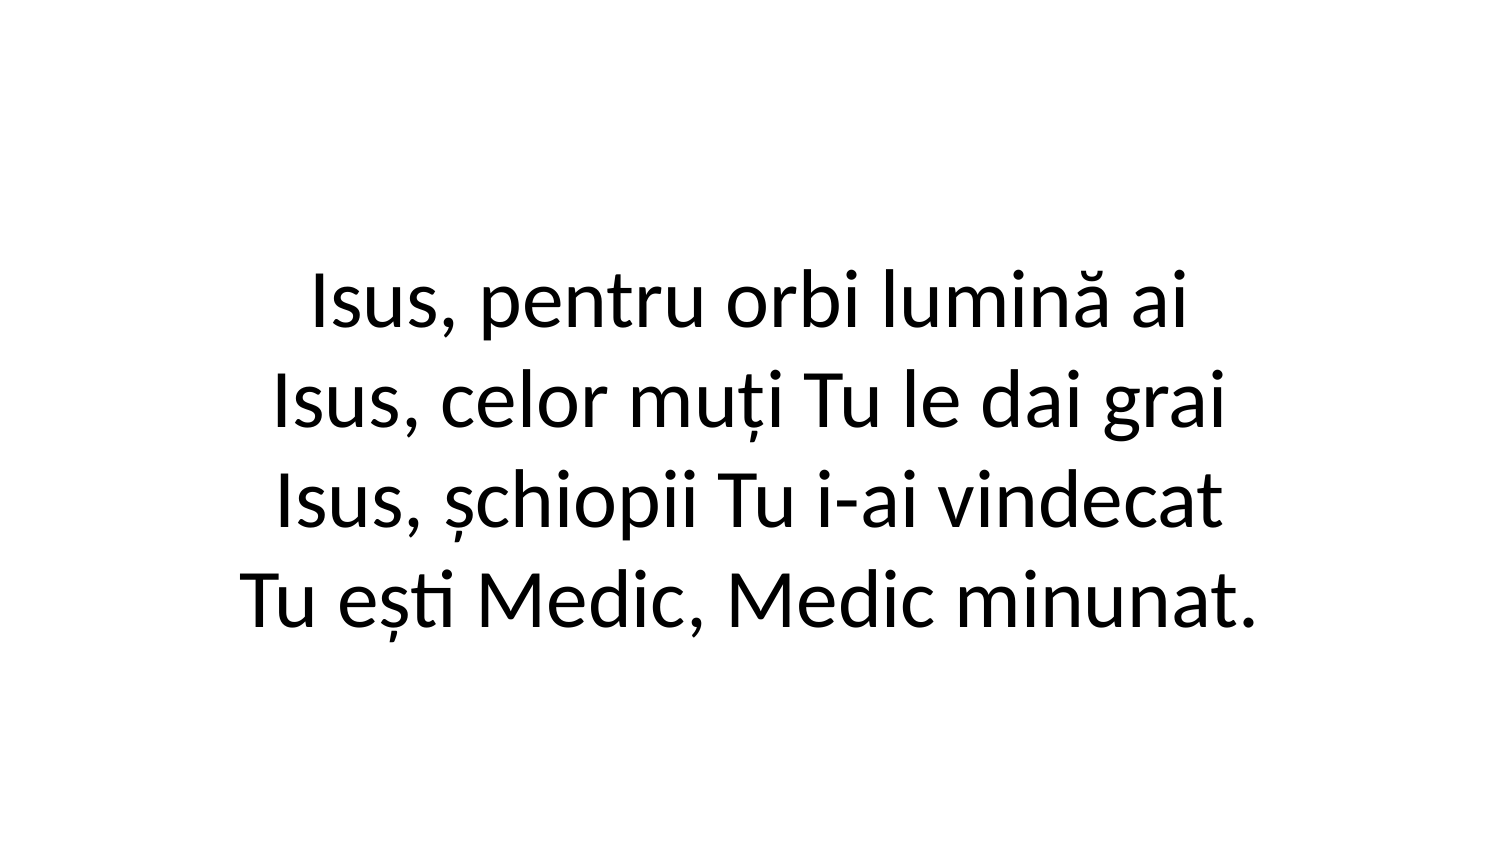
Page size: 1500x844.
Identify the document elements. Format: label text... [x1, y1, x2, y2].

text_box Isus, pentru orbi lumină ai Isus, celor muți Tu le dai grai Isus, șchiopii Tu i-ai vindecat Tu ești Medic, Medic minunat. [224, 192, 1276, 652]
